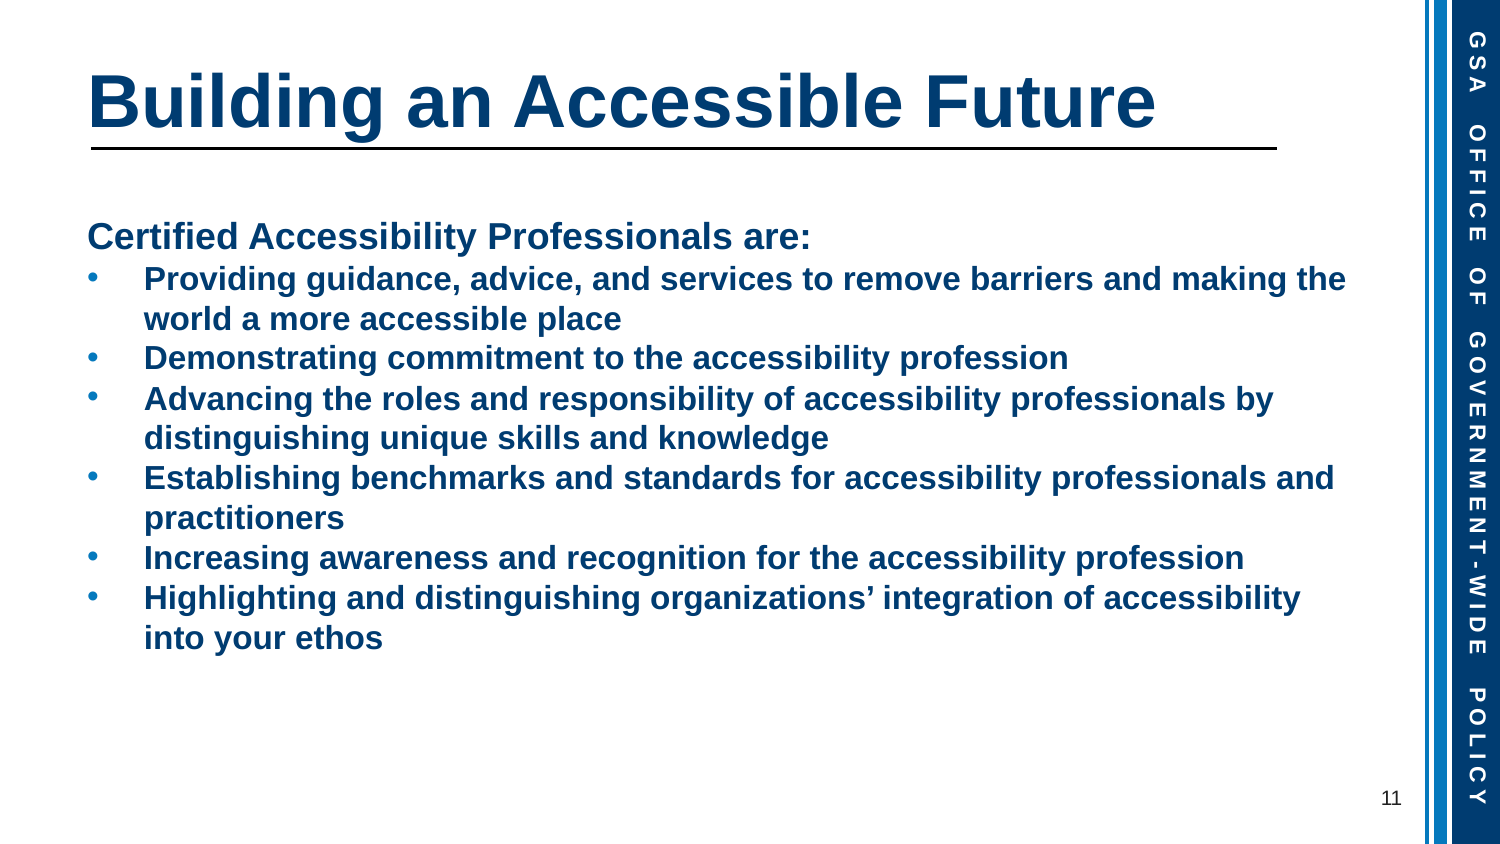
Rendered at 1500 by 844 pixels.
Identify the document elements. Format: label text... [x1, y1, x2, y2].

list Certified Accessibility Professionals are: Providing guidance, advice, and services to remove barriers and making the world a more accessible place Demonstrating commitment to the accessibility profession Advancing the roles and responsibility of accessibility professionals by distinguishing unique skills and knowledge Establishing benchmarks and standards for accessibility professionals and practitioners Increasing awareness and recognition for the accessibility profession Highlighting and distinguishing organizations’ integration of accessibility into your ethos [71, 196, 1364, 477]
slide_number 11 [1327, 764, 1418, 830]
title Building an Accessible Future [72, 12, 1390, 158]
